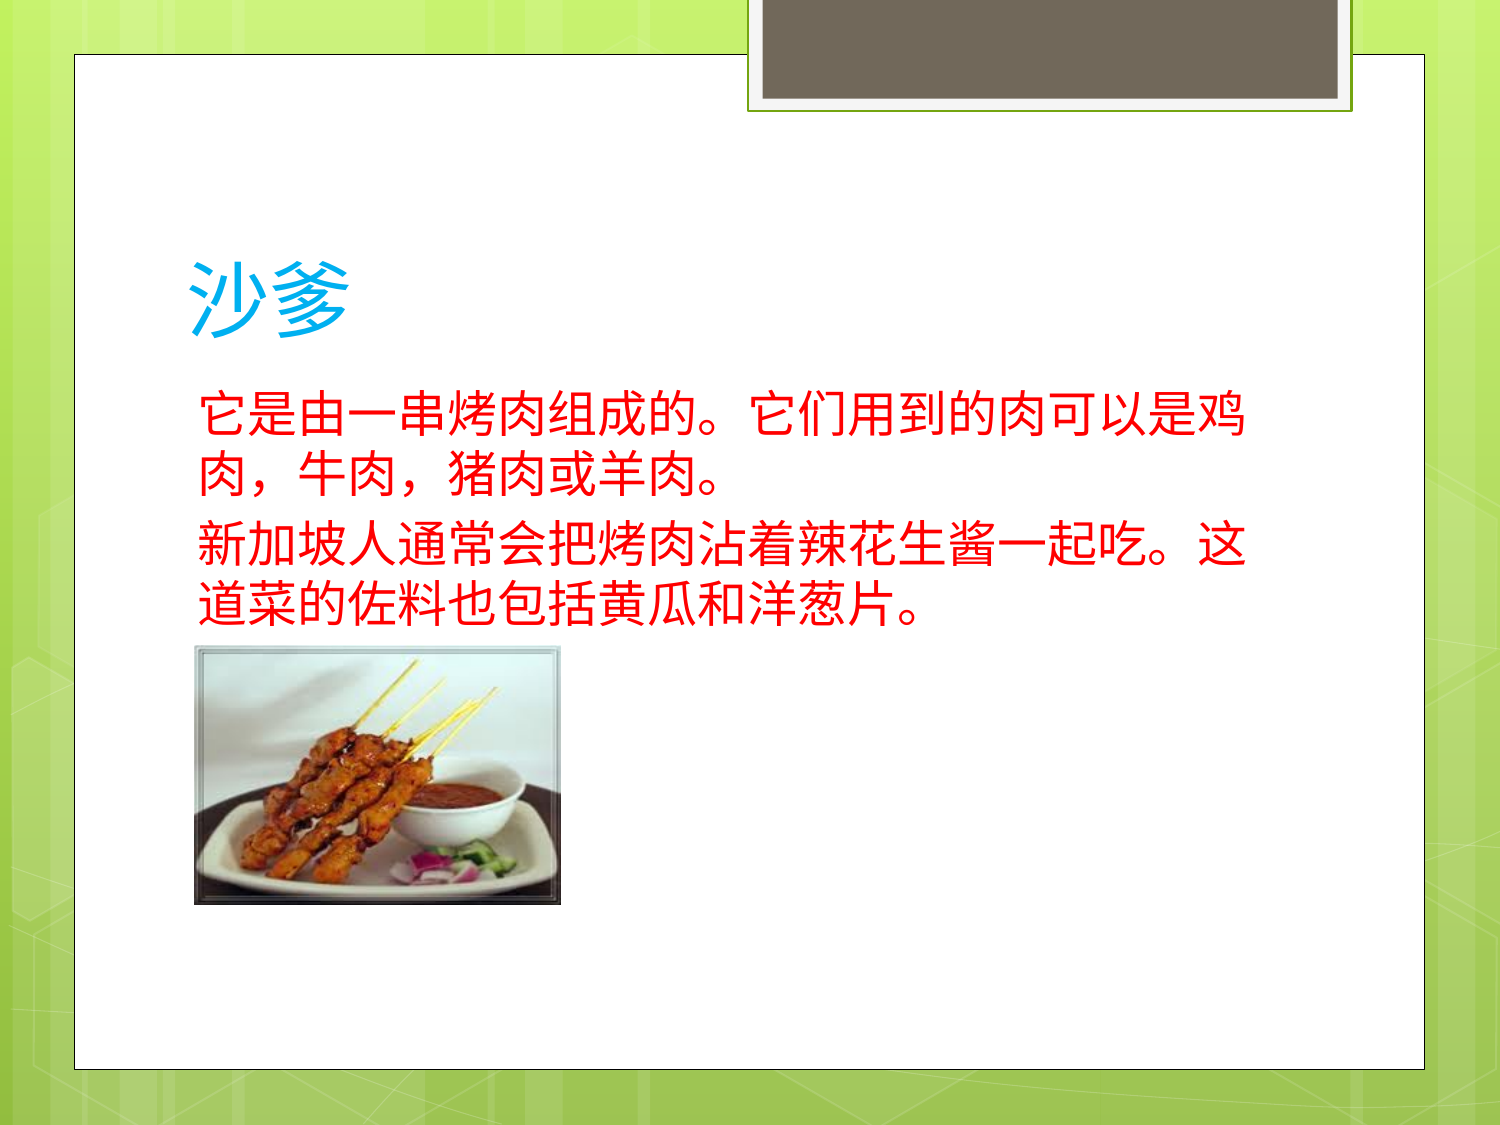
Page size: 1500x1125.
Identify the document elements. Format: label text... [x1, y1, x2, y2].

title 沙爹 [171, 168, 1324, 357]
picture [194, 644, 562, 906]
list 它是由一串烤肉组成的。它们用到的肉可以是鸡肉，牛肉，猪肉或羊肉。 新加坡人通常会把烤肉沾着辣花生酱一起吃。这道菜的佐料也包括黄瓜和洋葱片。 [171, 375, 1283, 951]
